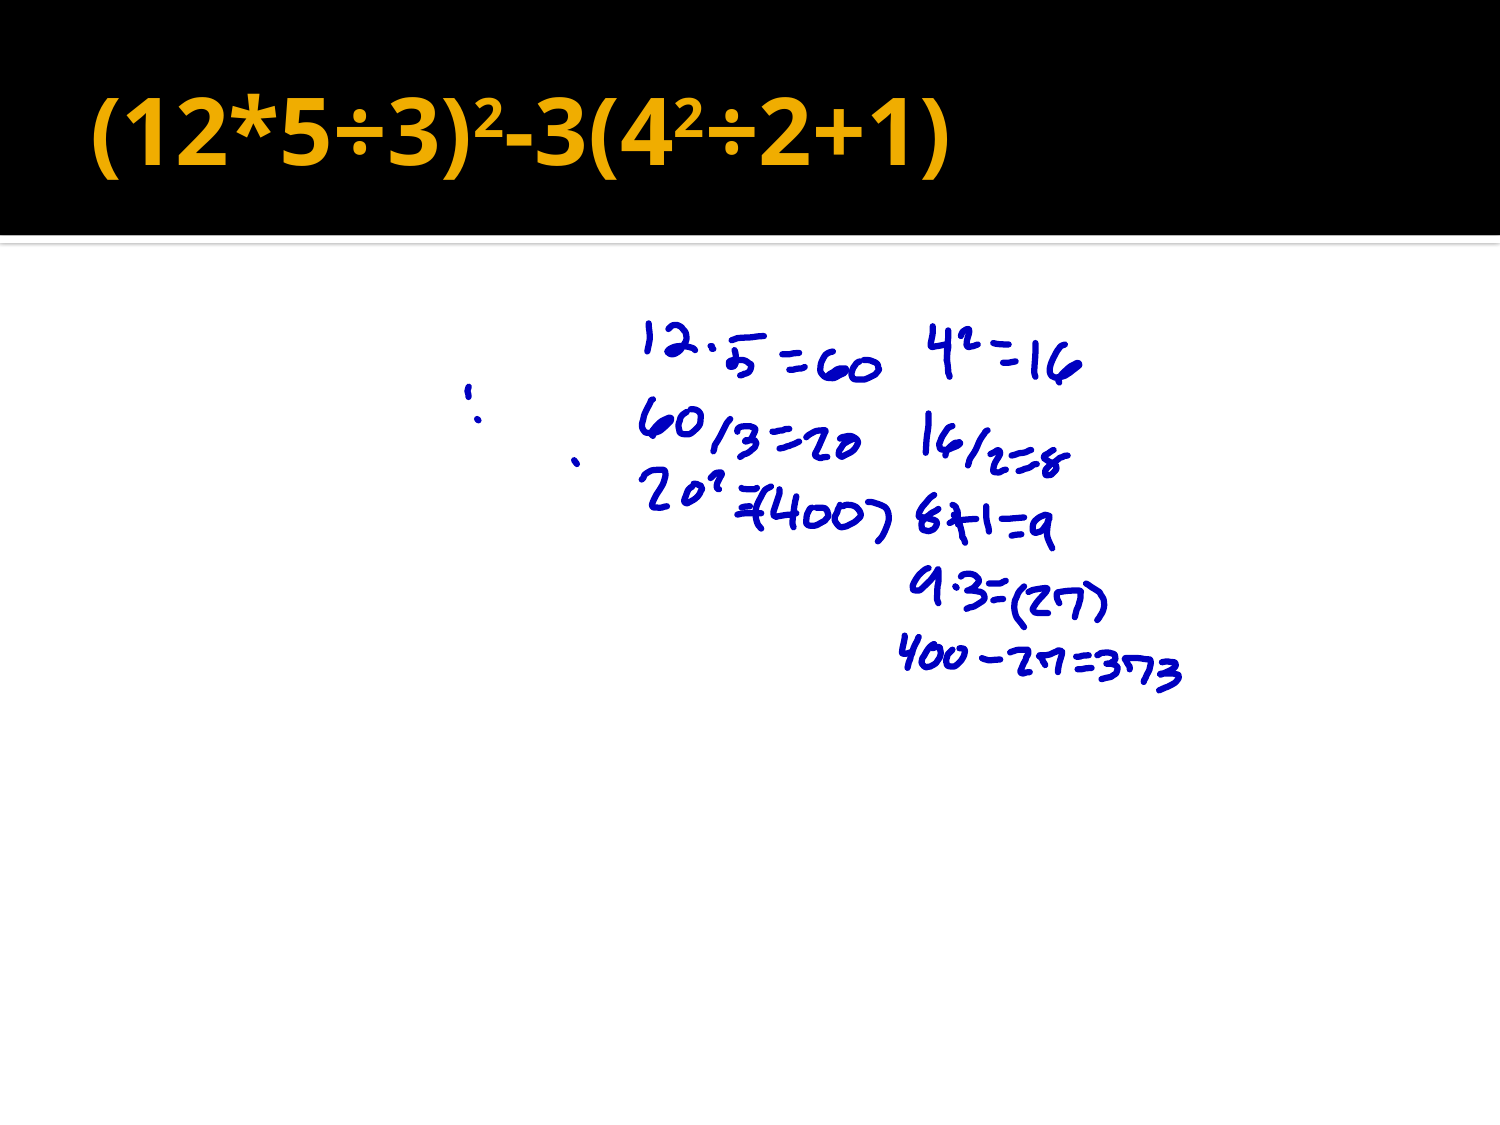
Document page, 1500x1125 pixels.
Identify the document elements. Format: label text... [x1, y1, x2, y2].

text_box [1158, 660, 1180, 691]
text_box [710, 471, 723, 490]
text_box [952, 504, 959, 517]
text_box [755, 486, 772, 530]
text_box [912, 567, 939, 604]
text_box [683, 483, 703, 504]
text_box [666, 324, 696, 355]
text_box [946, 343, 951, 378]
text_box [1038, 649, 1063, 673]
text_box [772, 488, 793, 518]
text_box [1013, 586, 1025, 628]
text_box [1027, 587, 1049, 614]
text_box [981, 657, 1001, 661]
text_box [712, 418, 731, 452]
text_box [838, 435, 859, 458]
text_box [921, 643, 942, 668]
text_box [641, 469, 668, 509]
text_box [728, 349, 752, 376]
text_box [819, 350, 847, 379]
text_box [930, 325, 946, 348]
text_box [736, 512, 755, 516]
text_box [1124, 657, 1152, 683]
text_box [959, 518, 977, 522]
text_box [989, 449, 1007, 473]
text_box [985, 505, 990, 533]
text_box [867, 501, 890, 542]
text_box [938, 425, 961, 457]
text_box [641, 398, 672, 437]
text_box [805, 429, 828, 459]
text_box [918, 494, 939, 532]
text_box [967, 429, 989, 466]
text_box [945, 647, 966, 668]
text_box [677, 408, 702, 435]
text_box [906, 636, 920, 669]
text_box [1096, 652, 1119, 680]
text_box [960, 328, 979, 348]
title (12*5÷3)2-3(42÷2+1) [75, 24, 1425, 231]
text_box [791, 495, 797, 528]
text_box [953, 514, 966, 544]
text_box [1056, 590, 1082, 618]
text_box [1049, 344, 1080, 383]
text_box [805, 507, 829, 527]
text_box [901, 635, 911, 655]
text_box [850, 359, 880, 381]
text_box [960, 573, 986, 610]
text_box [731, 335, 765, 341]
text_box [834, 504, 862, 528]
text_box [736, 425, 757, 458]
text_box [988, 580, 1007, 585]
text_box [1085, 583, 1105, 621]
text_box [1009, 649, 1031, 674]
text_box [1032, 514, 1053, 549]
text_box [925, 412, 930, 454]
text_box [1043, 449, 1069, 476]
text_box [646, 322, 651, 352]
